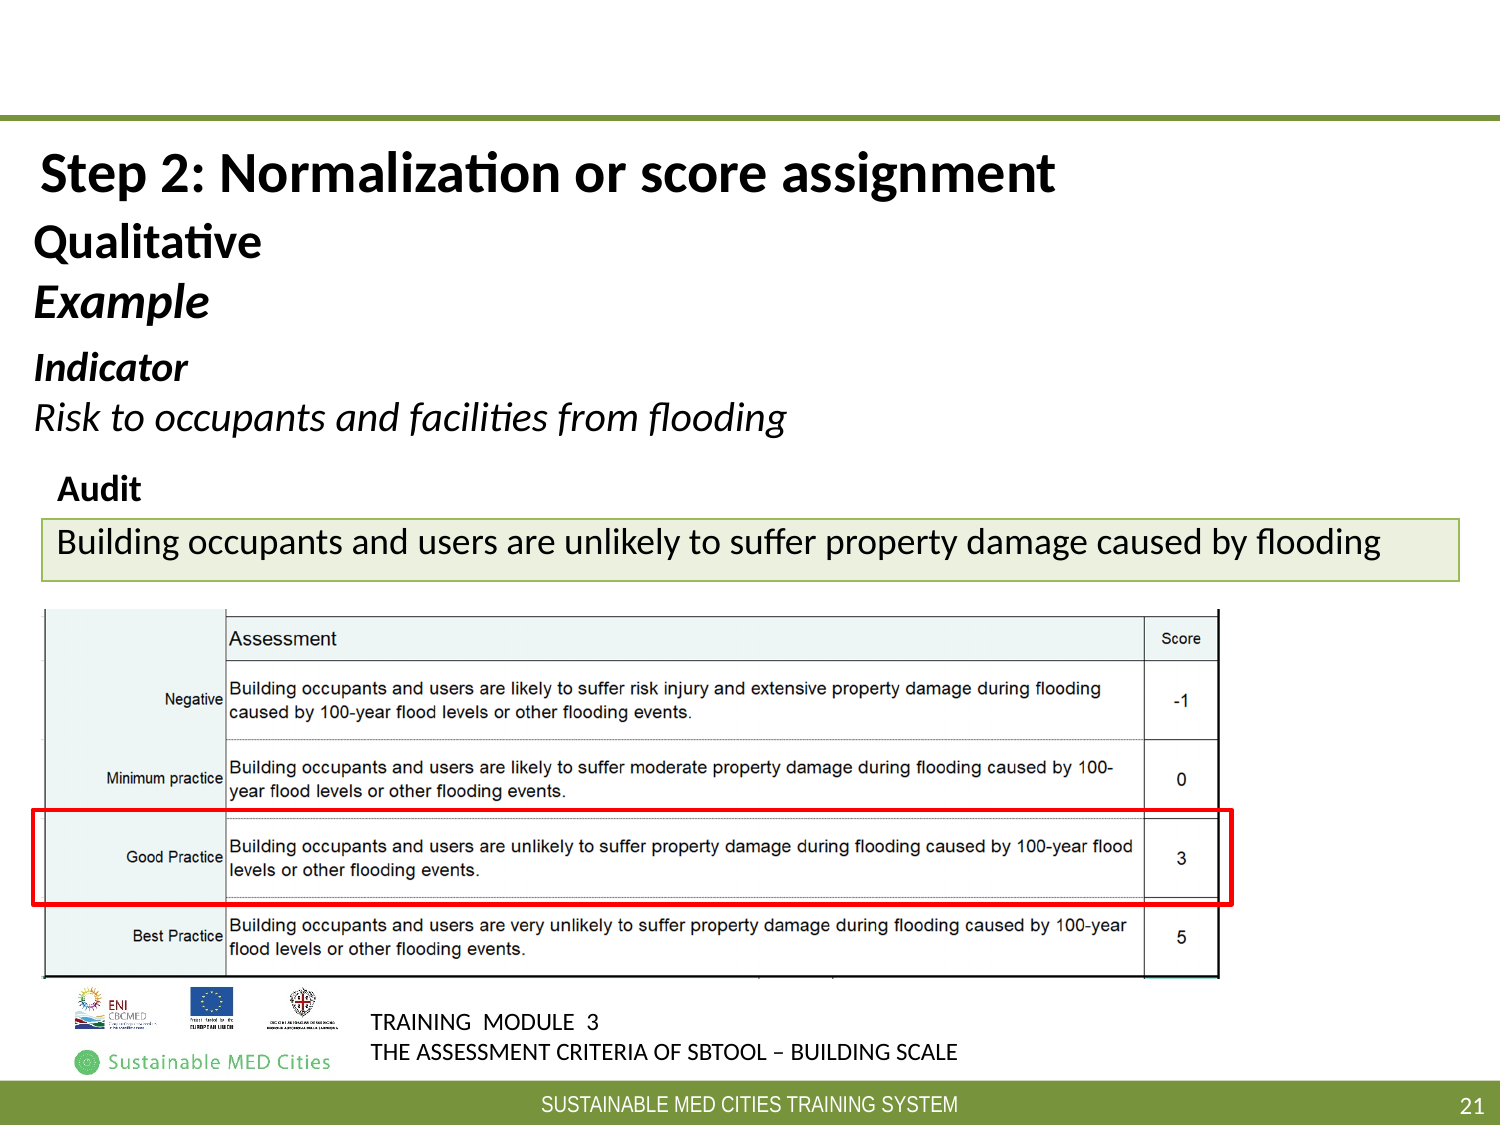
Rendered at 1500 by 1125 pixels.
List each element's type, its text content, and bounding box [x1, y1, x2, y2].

text_box Step 2: Normalization or score assignment [25, 126, 1073, 212]
text_box Audit [42, 456, 158, 516]
text_box Qualitative Example [18, 201, 876, 336]
slide_number 21 [1399, 1074, 1500, 1125]
picture [41, 609, 1223, 1080]
text_box Indicator Risk to occupants and facilities from flooding [18, 332, 850, 447]
table_header Building occupants and users are unlikely to suffer property damage caused by flooding [43, 520, 1458, 580]
text_box [31, 808, 36, 906]
text_box [1228, 808, 1234, 906]
